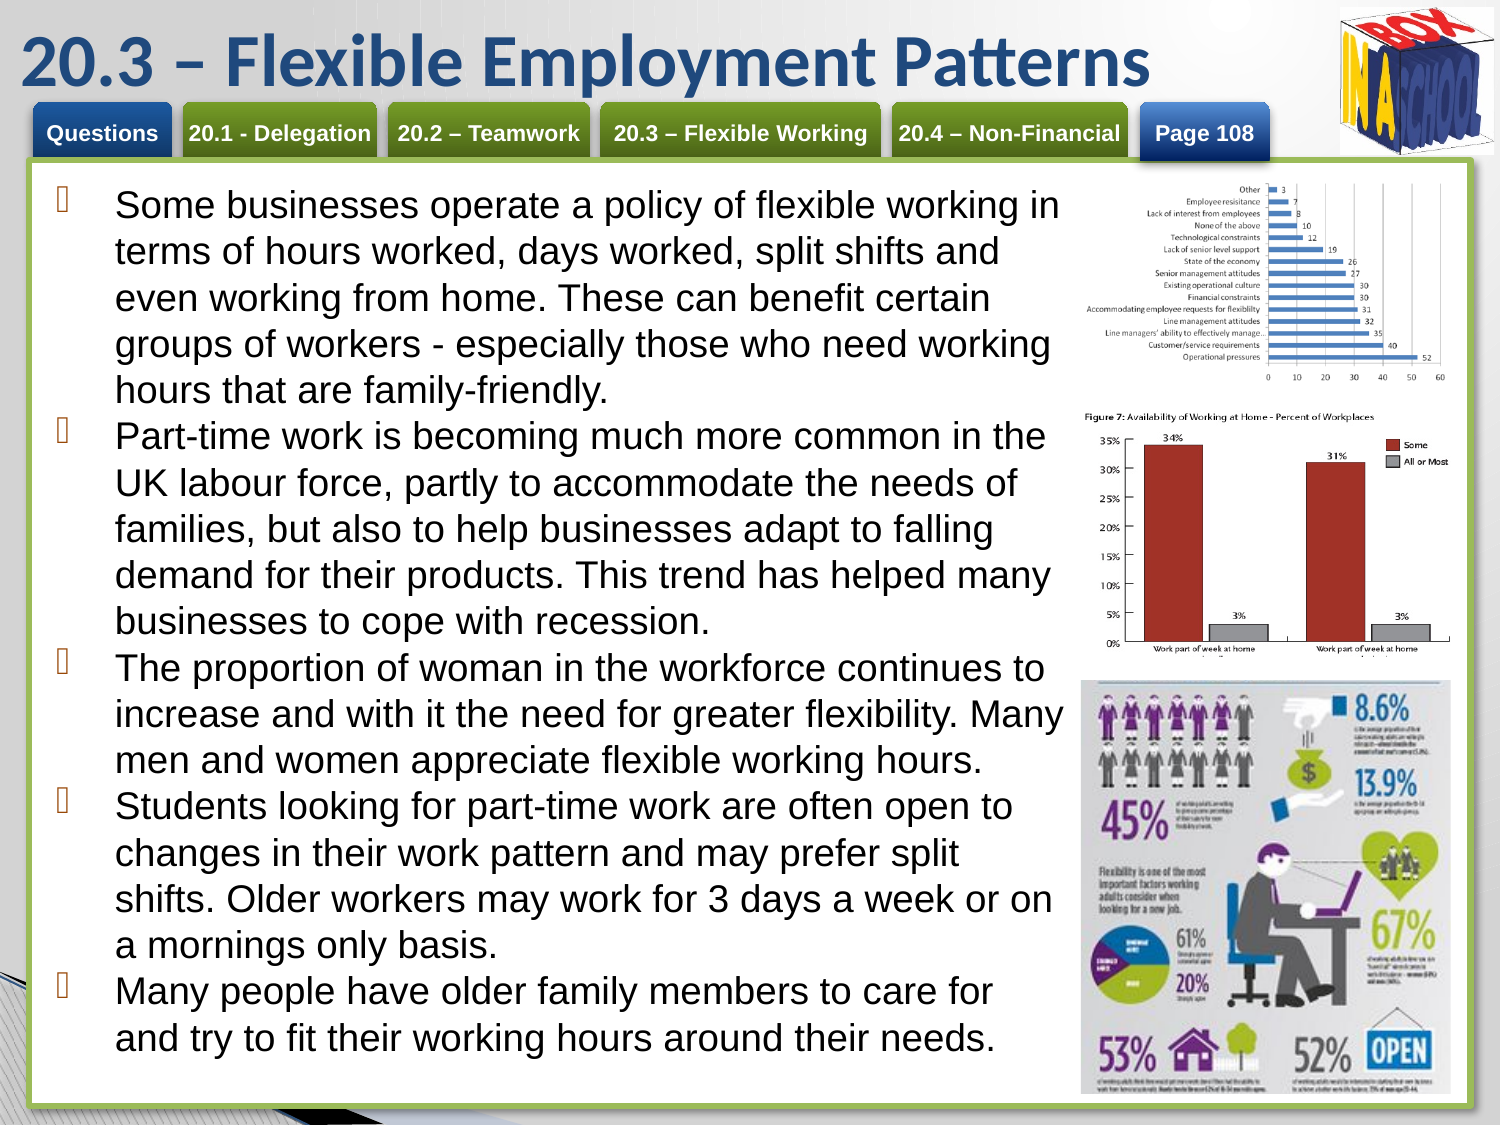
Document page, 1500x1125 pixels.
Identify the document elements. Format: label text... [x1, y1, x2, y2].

picture [281, 1114, 303, 1125]
picture [1080, 176, 1451, 388]
picture [1080, 410, 1451, 658]
picture [1340, 7, 1495, 155]
text_box Some businesses operate a policy of flexible working in terms of hours worked, days worked, split shifts and even working from home. These can benefit certain groups of workers - especially those who need working hours that are family-friendly. Part-time work is becoming much more common in the UK labour force, partly to accommodate the needs of families, but also to help businesses adapt to falling demand for their products. This trend has helped many businesses to cope with recession. The proportion of woman in the workforce continues to increase and with it the need for greater flexibility. Many men and women appreciate flexible working hours. Students looking for part-time work are often open to changes in their work pattern and may prefer split shifts. Older workers may work for 3 days a week or on a mornings only basis. Many people have older family members to care for and try to fit their working hours around their needs. [41, 172, 1081, 1066]
text_box Page 108 [1139, 101, 1270, 161]
picture [1080, 680, 1451, 1095]
title 20.3 – Flexible Employment Patterns [5, 11, 1270, 102]
